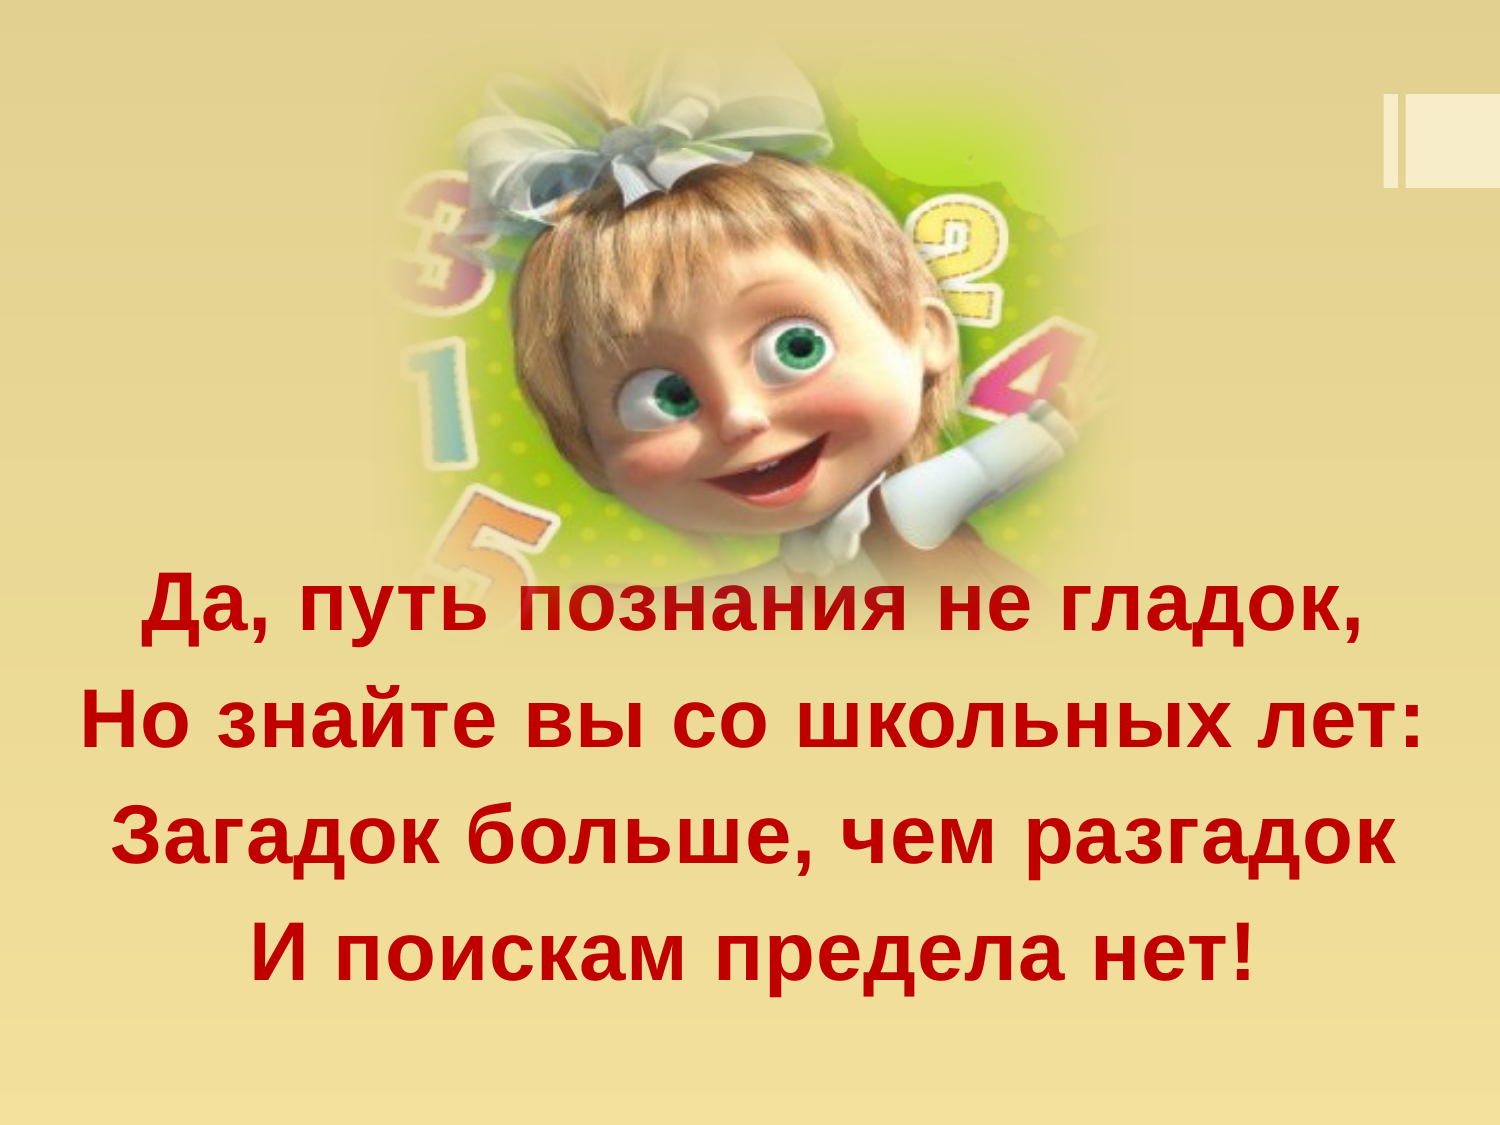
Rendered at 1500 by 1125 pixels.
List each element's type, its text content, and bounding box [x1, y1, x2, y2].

list Да, путь познания не гладок, Но знайте вы со школьных лет: Загадок больше, чем разгадок И поискам предела нет! [0, 539, 1500, 1121]
picture [367, 21, 1137, 653]
